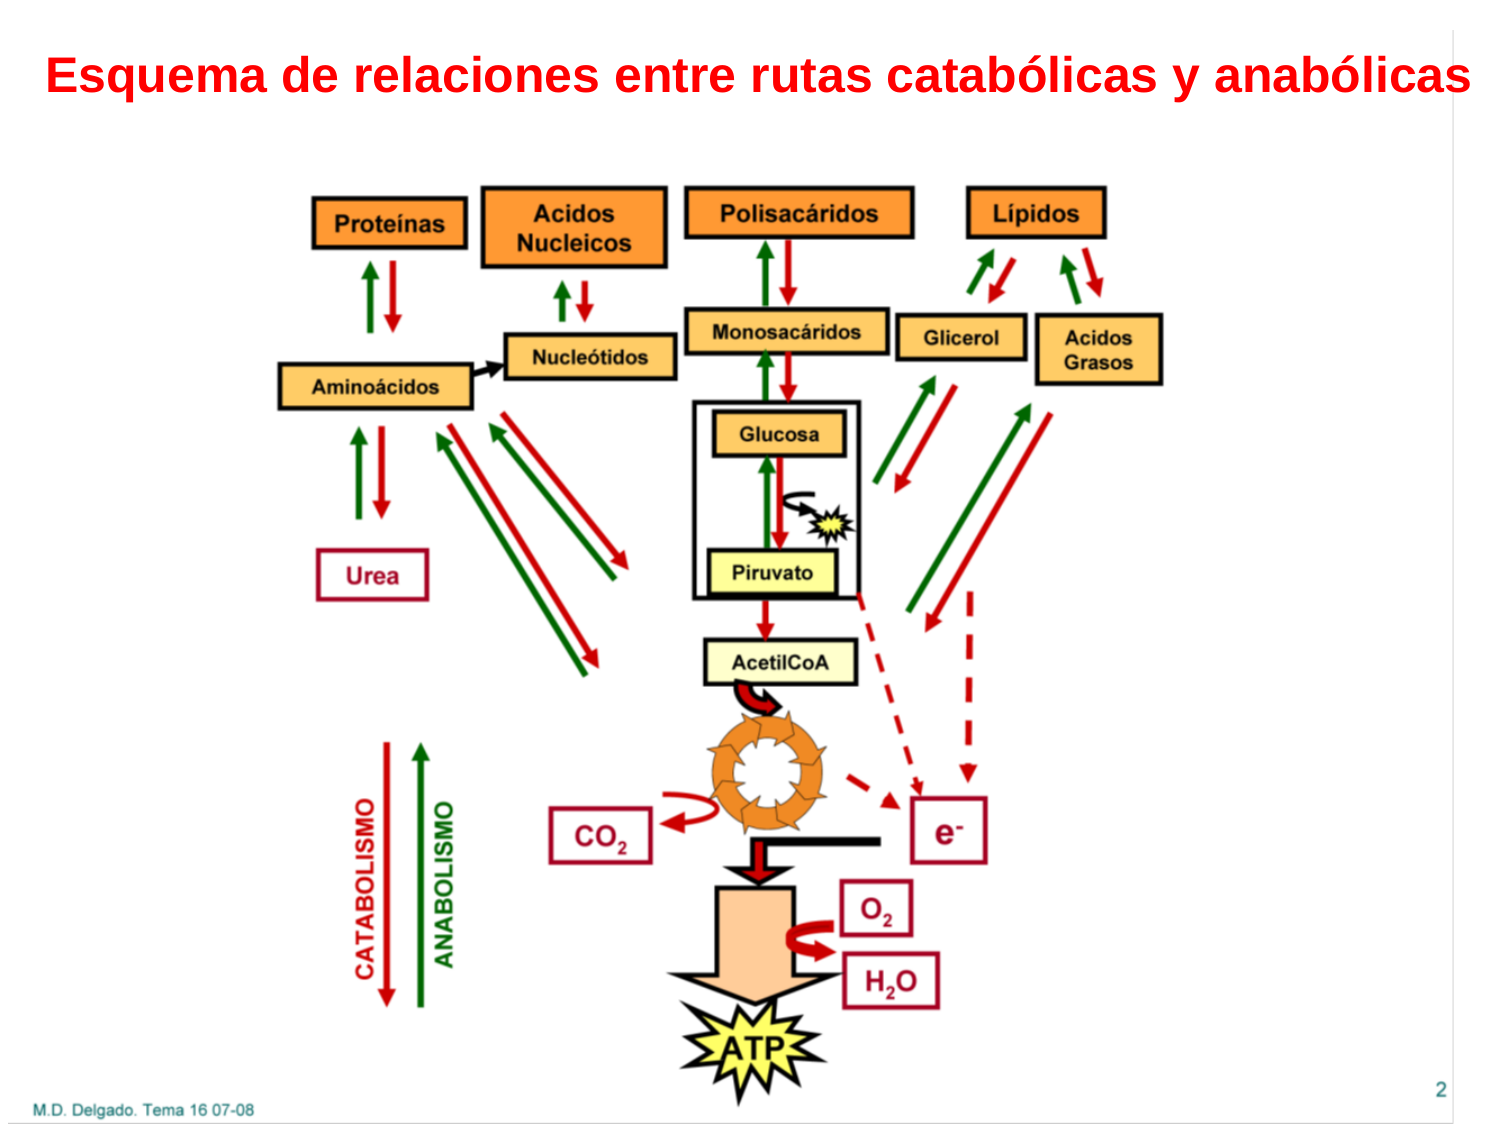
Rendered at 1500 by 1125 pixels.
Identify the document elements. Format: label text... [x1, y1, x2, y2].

text_box Esquema de relaciones entre rutas catabólicas y anabólicas [1456, 34, 1489, 110]
picture [8, 29, 1454, 1125]
